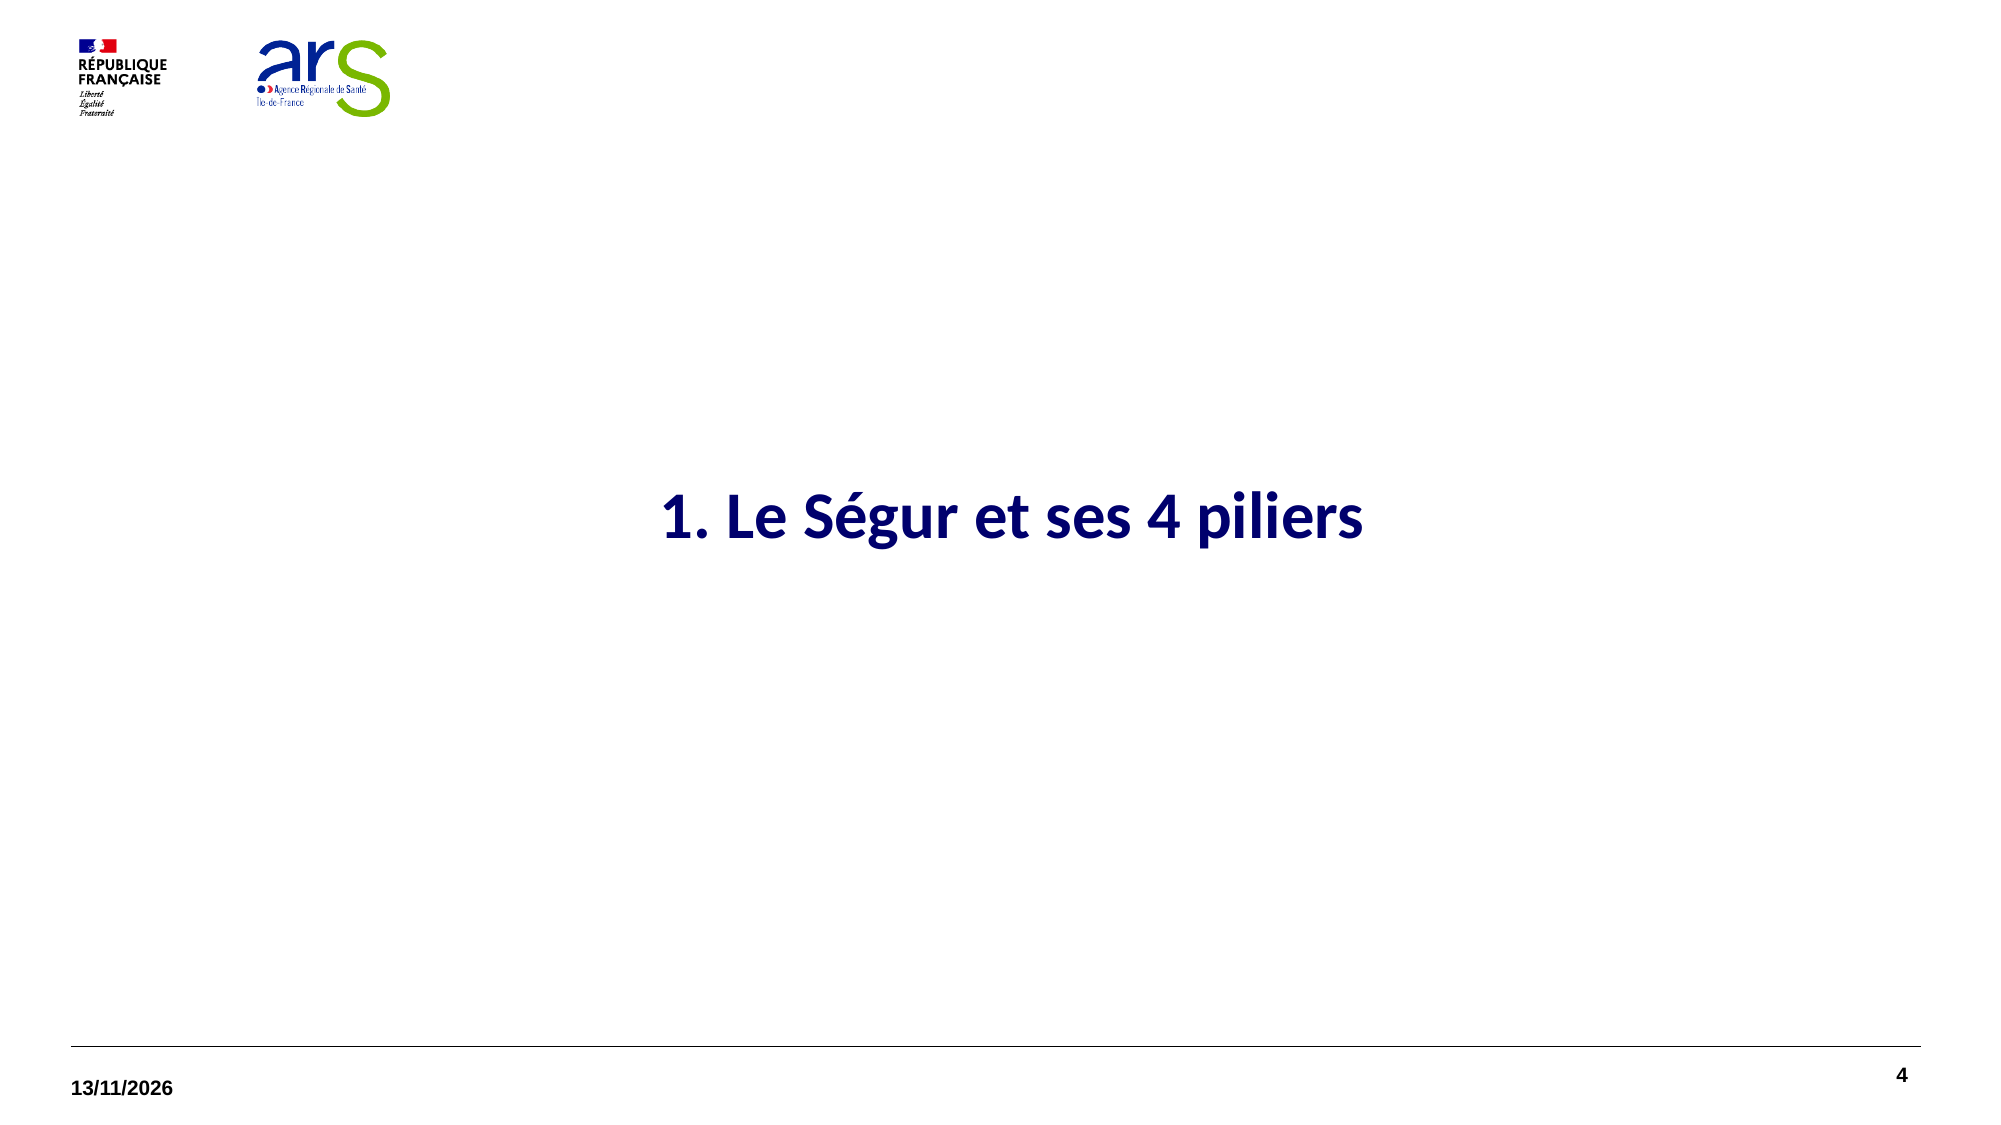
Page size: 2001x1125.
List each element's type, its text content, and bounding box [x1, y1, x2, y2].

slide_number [70, 1049, 336, 1125]
text_box 1. Le Ségur et ses 4 piliers [96, 260, 1908, 764]
picture [63, 23, 182, 142]
slide_number 4 [1612, 1034, 1908, 1114]
text_box [102, 346, 1914, 1012]
picture [256, 40, 390, 117]
